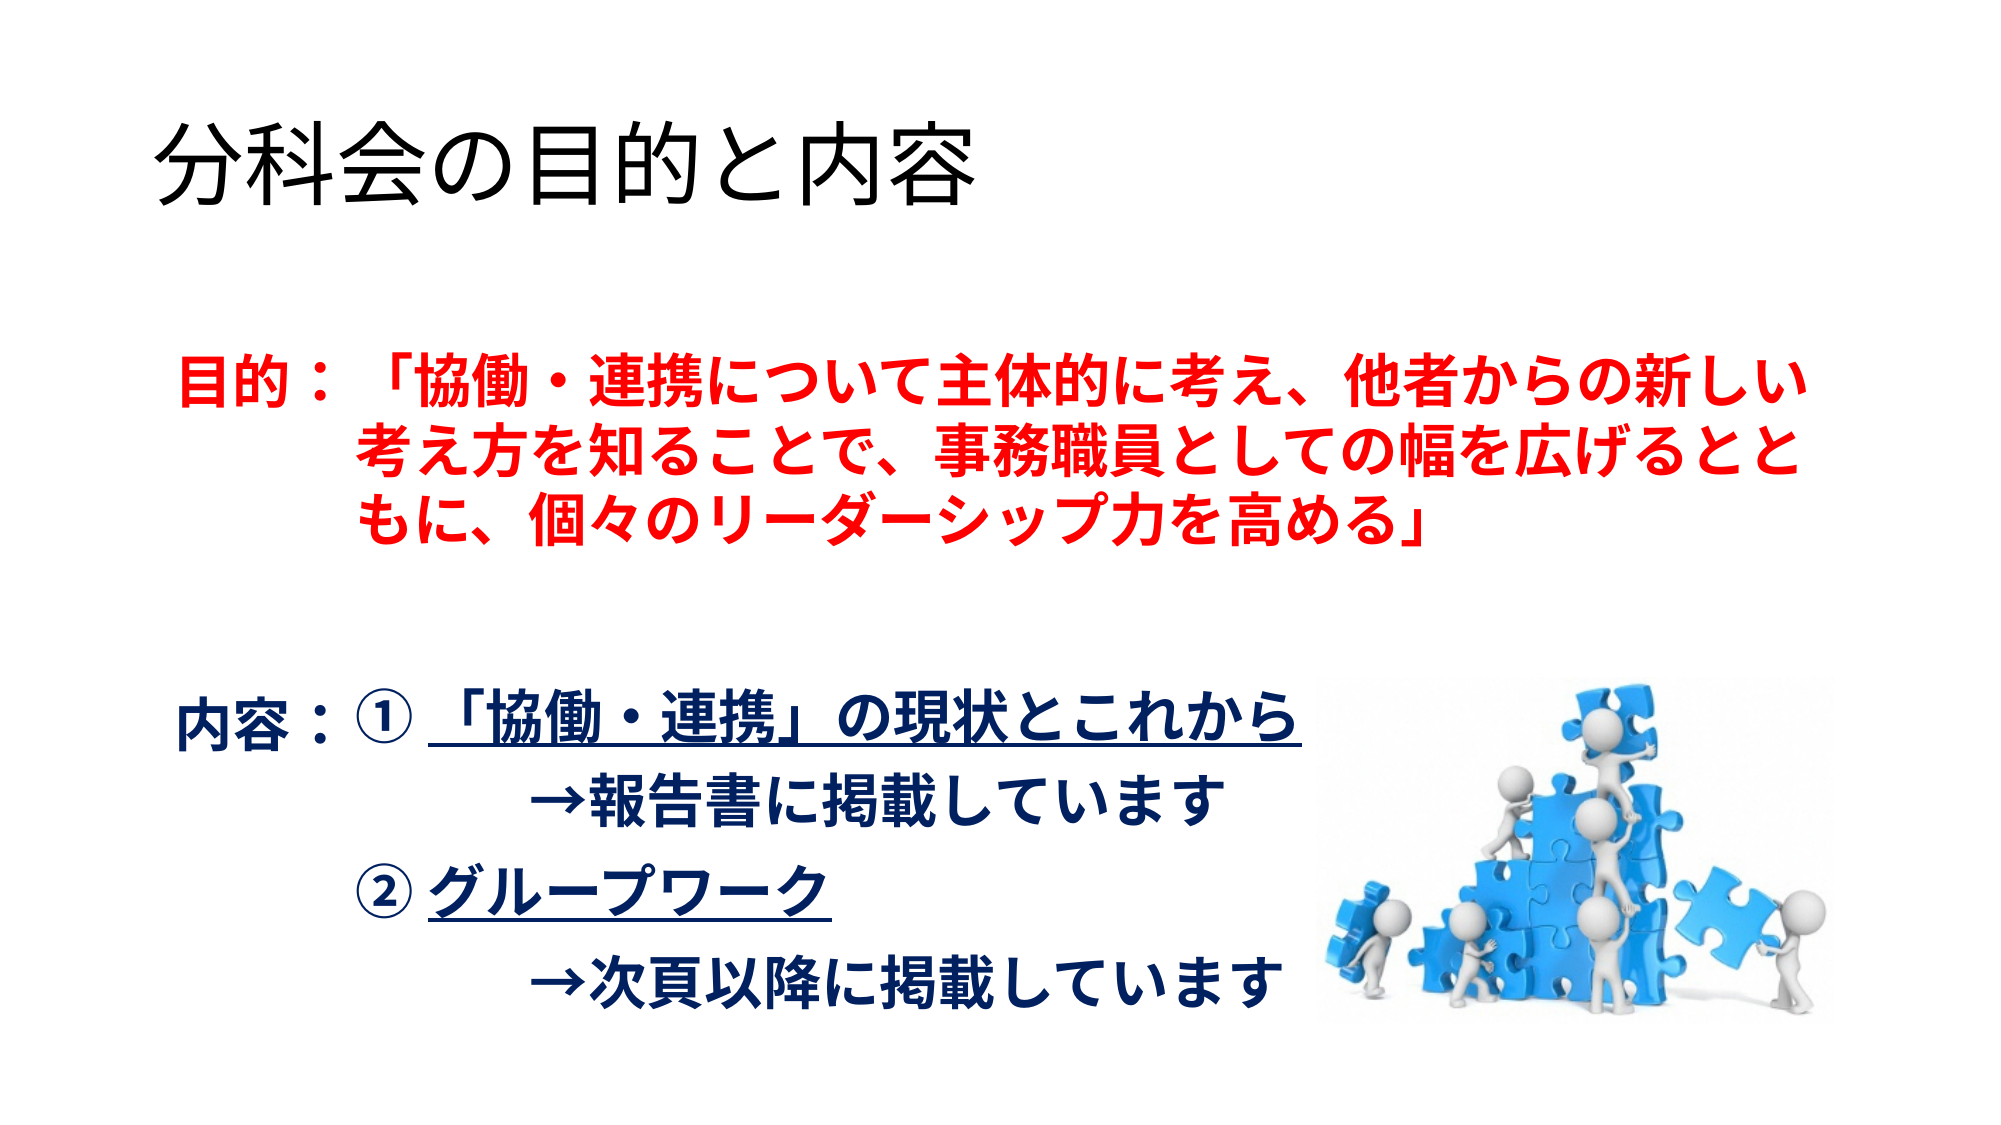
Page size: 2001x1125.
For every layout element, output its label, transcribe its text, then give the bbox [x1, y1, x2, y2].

title 分科会の目的と内容 [137, 59, 1863, 278]
list ②グループワーク →次頁以降に掲載しています [340, 847, 1316, 929]
picture [1316, 677, 1834, 1024]
text_box 内容： [160, 681, 417, 766]
list ①「協働・連携」の現状とこれから →報告書に掲載しています [340, 681, 1316, 781]
text_box 目的： [160, 338, 417, 423]
list 「協働・連携について主体的に考え、他者からの新しい考え方を知ることで、事務職員としての幅を広げるとともに、個々のリーダーシップ力を高める」 [340, 336, 1834, 606]
